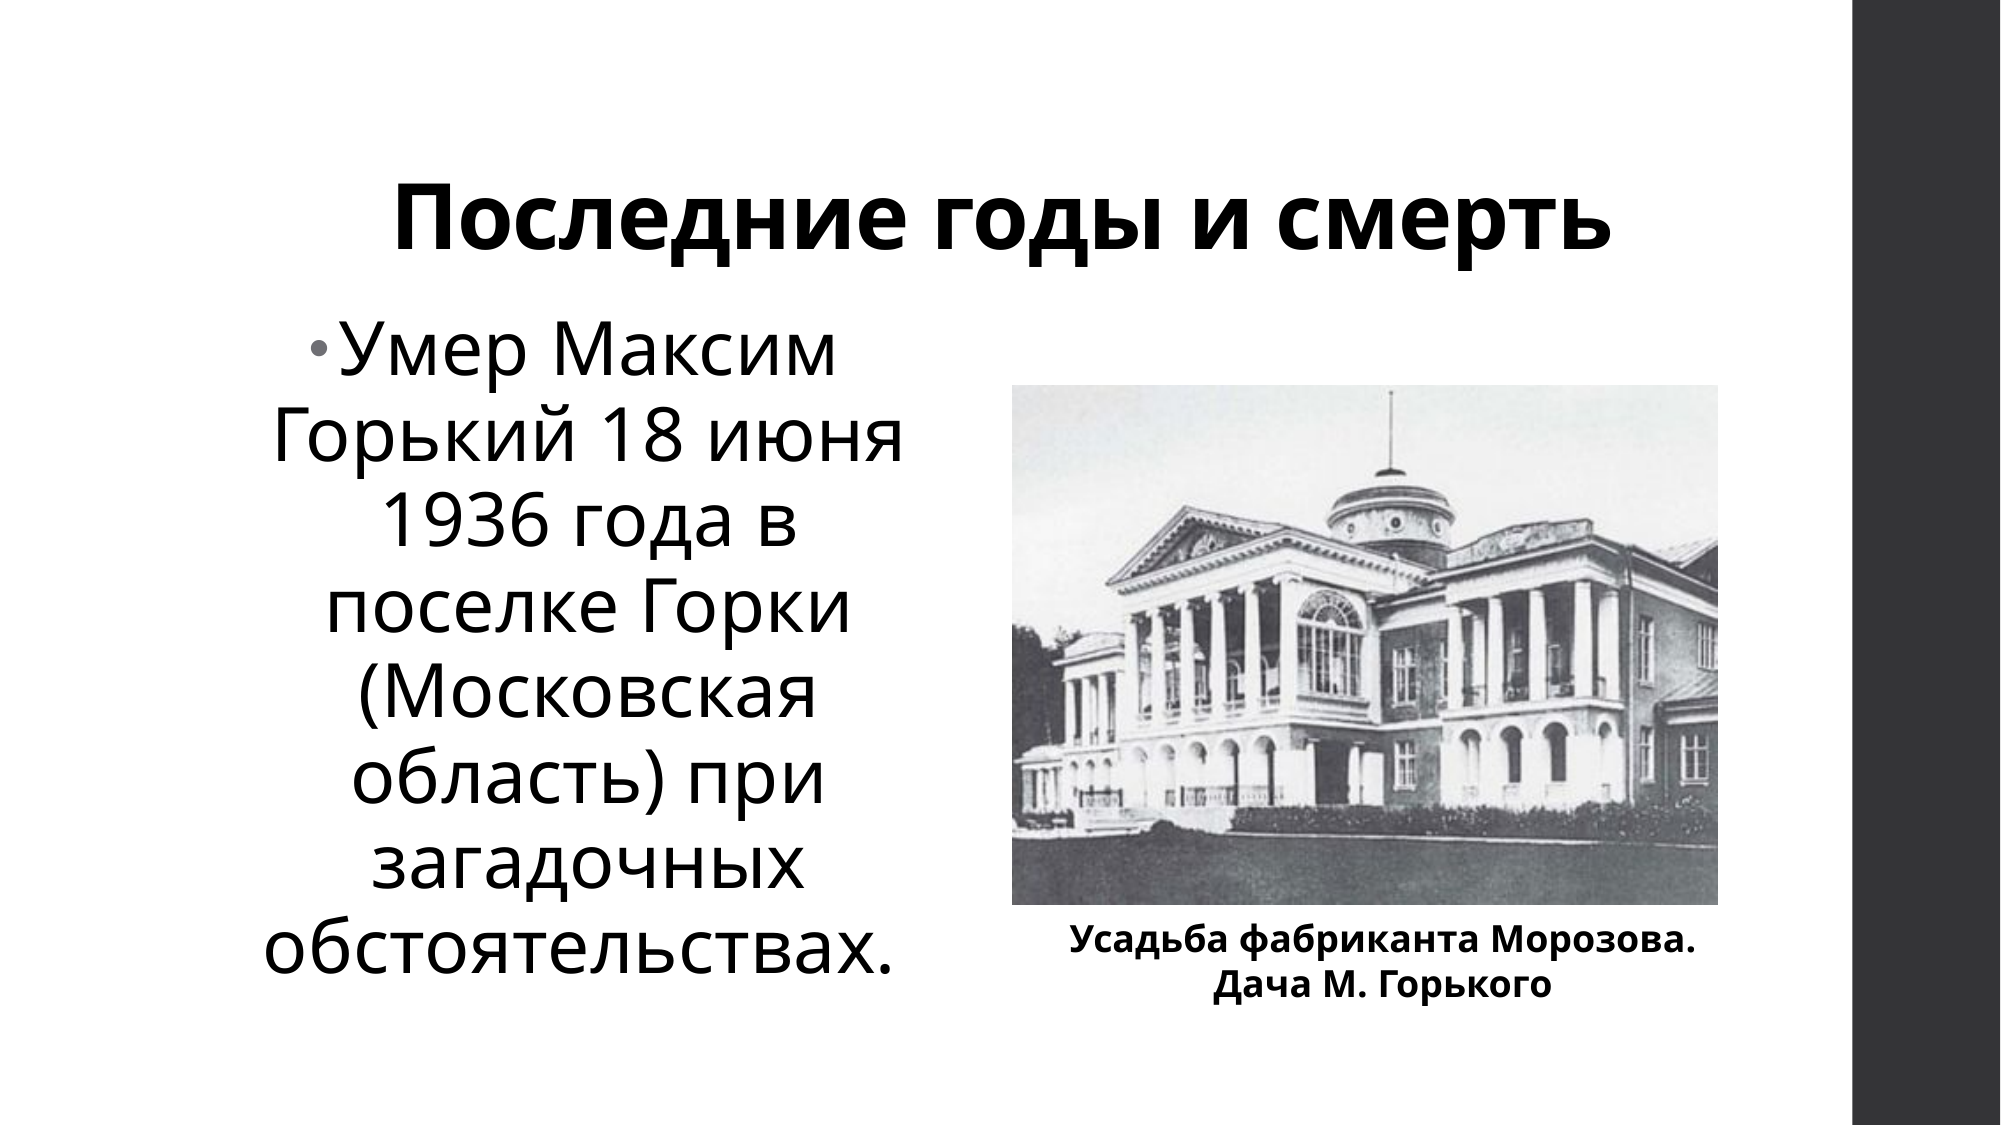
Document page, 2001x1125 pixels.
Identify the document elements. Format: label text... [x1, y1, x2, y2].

text_box Усадьба фабриканта Морозова. Дача М. Горького [1012, 907, 1754, 1013]
title Последние годы и смерть [206, 60, 1797, 278]
list Умер Максим Горький 18 июня 1936 года в поселке Горки (Московская область) при загадочных обстоятельствах. [206, 299, 942, 1014]
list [1012, 385, 1719, 905]
